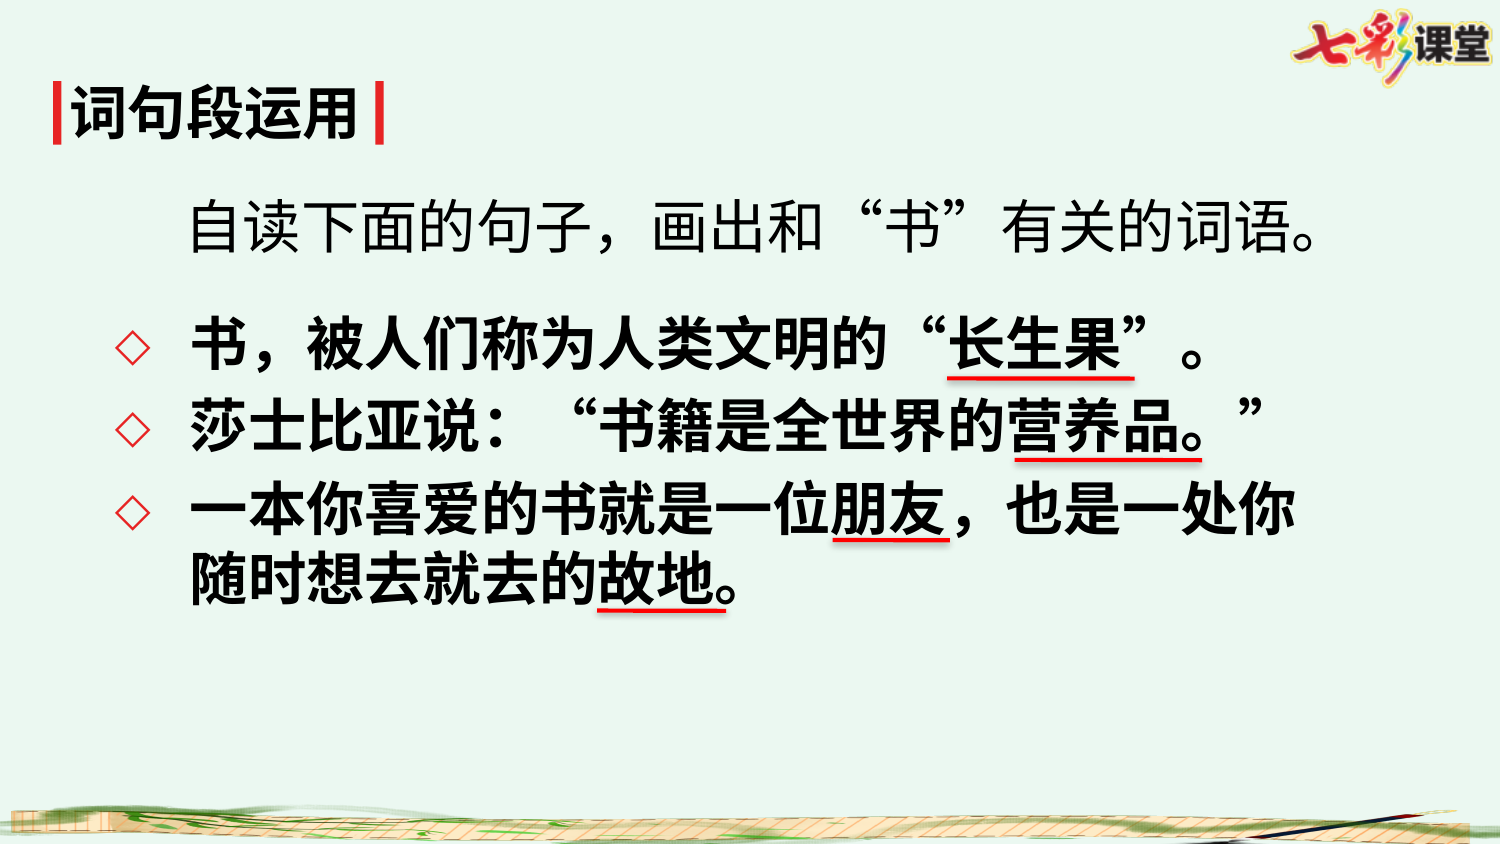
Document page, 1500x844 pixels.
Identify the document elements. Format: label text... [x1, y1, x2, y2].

text_box 自读下面的句子，画出和“书”有关的词语。 [145, 180, 1331, 269]
picture [0, 732, 1500, 844]
text_box 书，被人们称为人类文明的“长生果”。 莎士比亚说：“书籍是全世界的营养品。” 一本你喜爱的书就是一位朋友，也是一处你随时想去就去的故地。 [100, 299, 1341, 620]
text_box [52, 70, 414, 153]
picture [1289, 8, 1495, 89]
